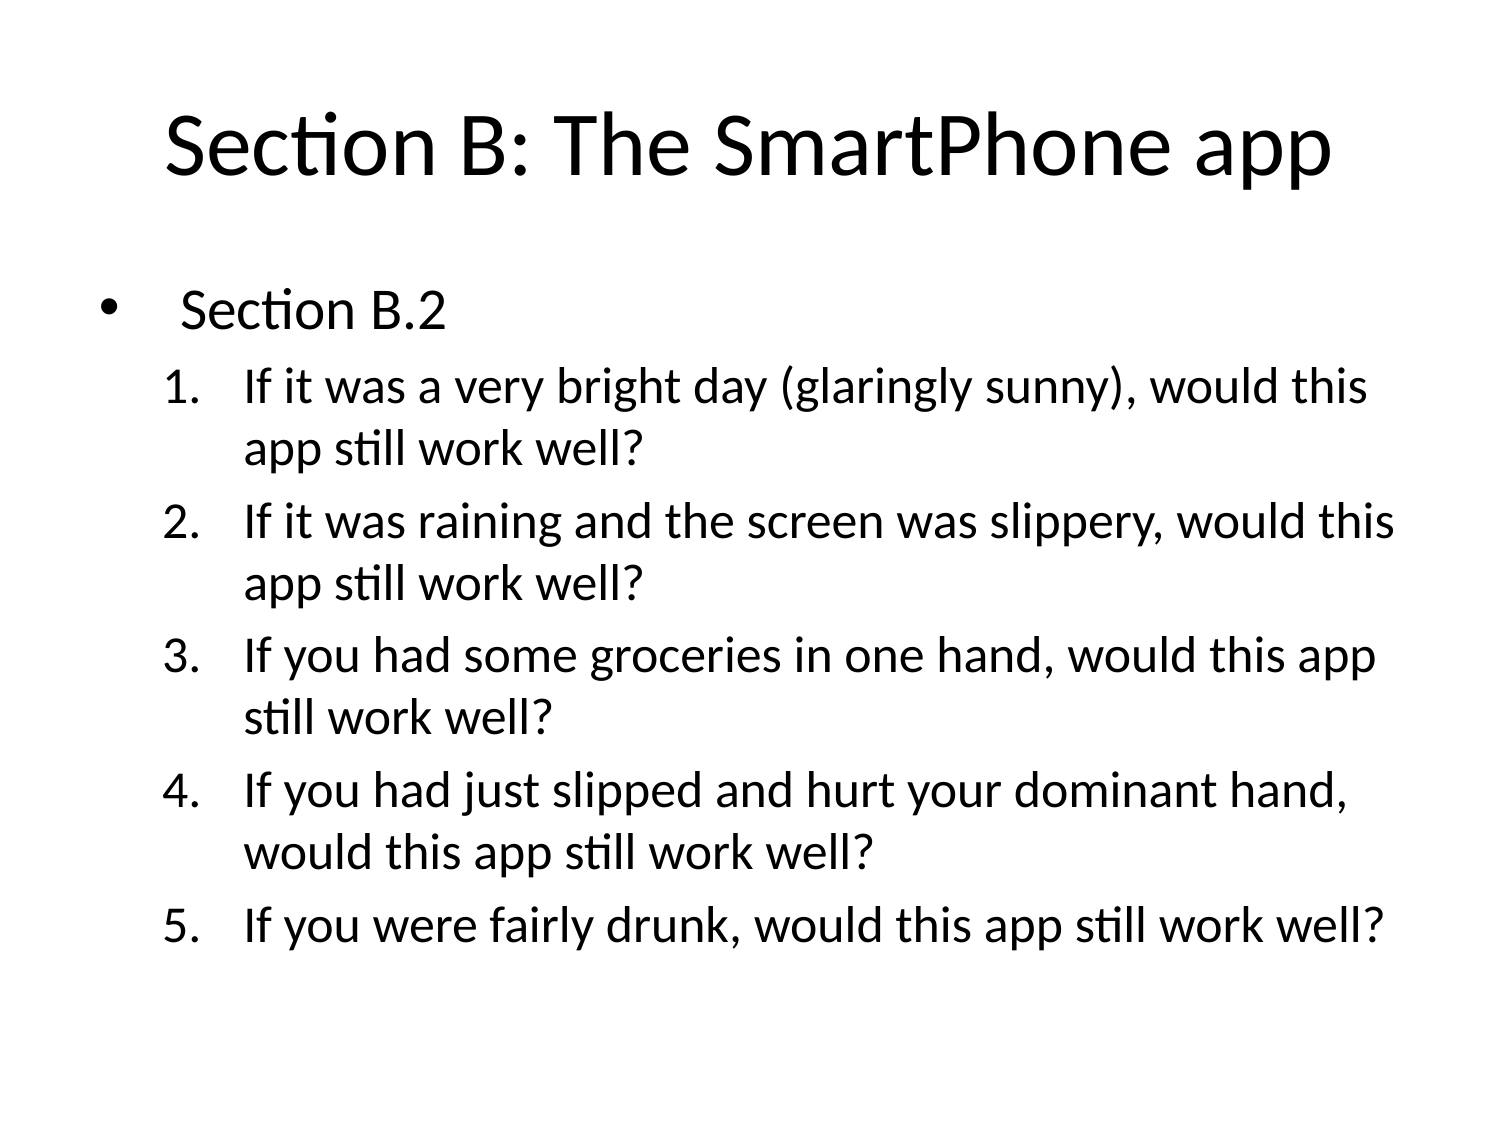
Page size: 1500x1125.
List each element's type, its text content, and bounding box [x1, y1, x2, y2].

list Section B.2 If it was a very bright day (glaringly sunny), would this app still work well? If it was raining and the screen was slippery, would this app still work well? If you had some groceries in one hand, would this app still work well? If you had just slipped and hurt your dominant hand, would this app still work well? If you were fairly drunk, would this app still work well? [75, 262, 1425, 1005]
title Section B: The SmartPhone app [75, 45, 1425, 233]
